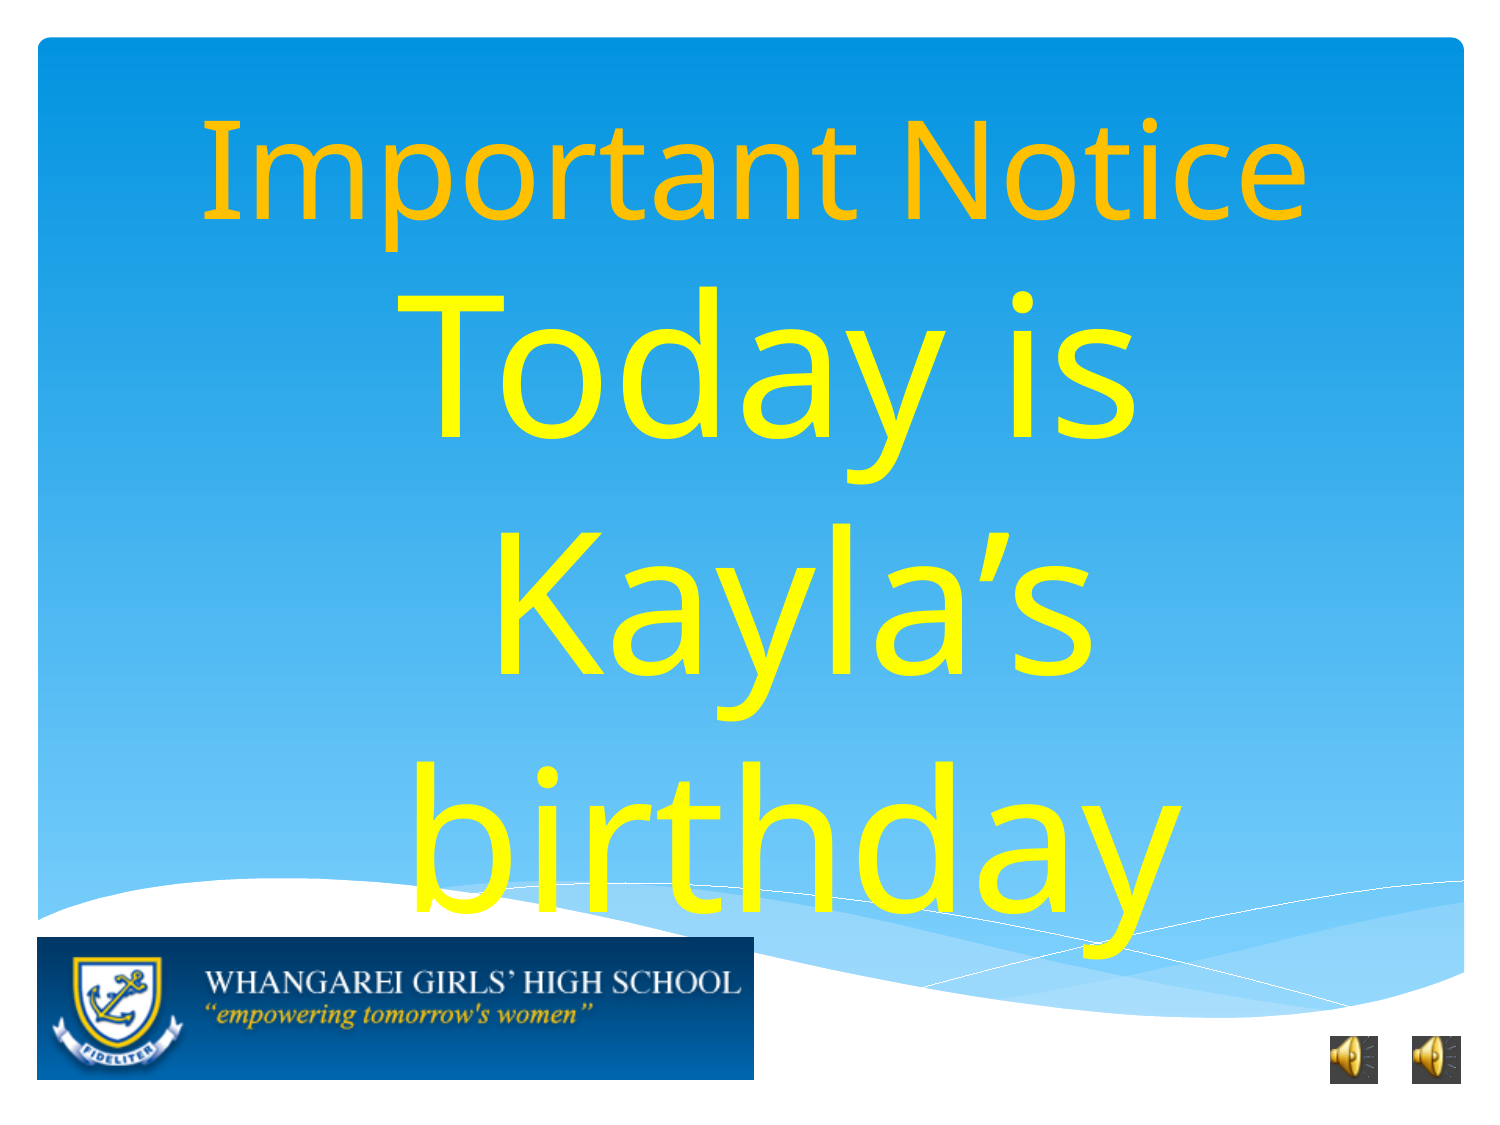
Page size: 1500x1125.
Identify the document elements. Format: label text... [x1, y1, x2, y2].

picture [1328, 1034, 1380, 1086]
picture [37, 937, 754, 1080]
text_box Important Notice [149, 37, 1362, 255]
text_box Today is Kayla’s birthday [149, 231, 1391, 963]
picture [1411, 1034, 1462, 1086]
